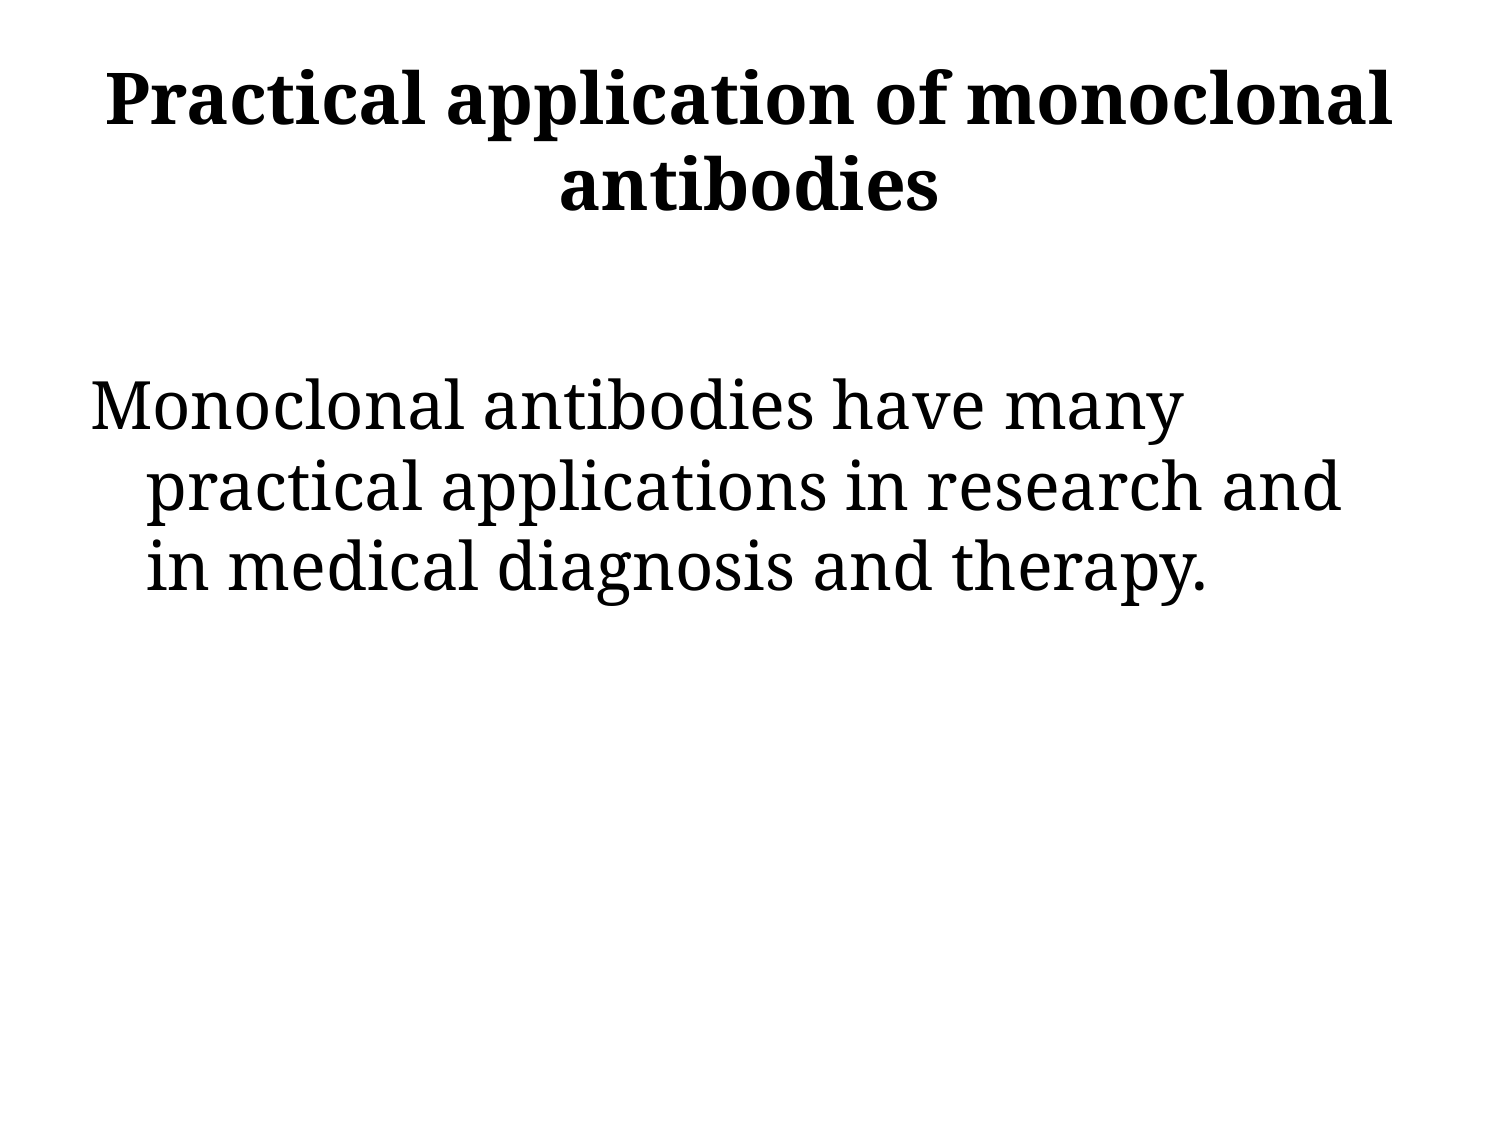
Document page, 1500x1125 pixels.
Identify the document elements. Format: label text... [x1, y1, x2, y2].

list Monoclonal antibodies have many practical applications in research and in medical diagnosis and therapy. [75, 262, 1425, 1005]
title Practical application of monoclonal antibodies [75, 45, 1425, 233]
